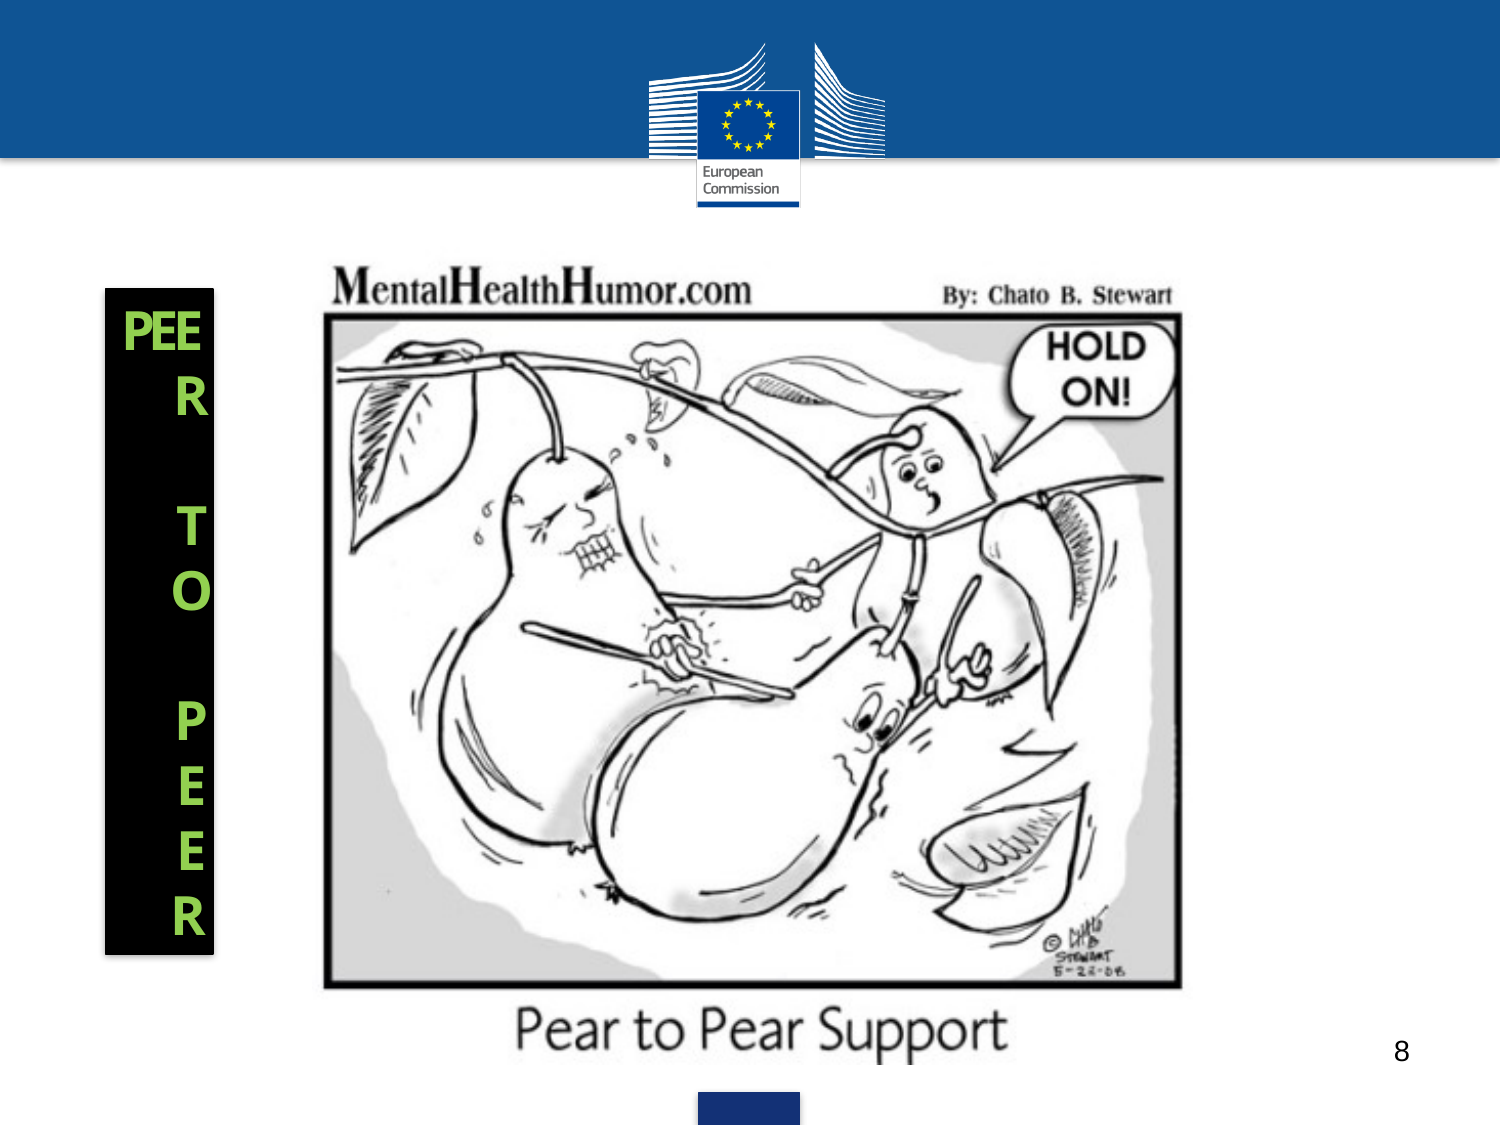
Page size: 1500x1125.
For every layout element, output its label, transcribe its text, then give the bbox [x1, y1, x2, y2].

title Peer to Peer [105, 288, 214, 955]
picture [649, 42, 885, 208]
slide_number 8 [1074, 1024, 1425, 1103]
picture [312, 246, 1193, 1066]
